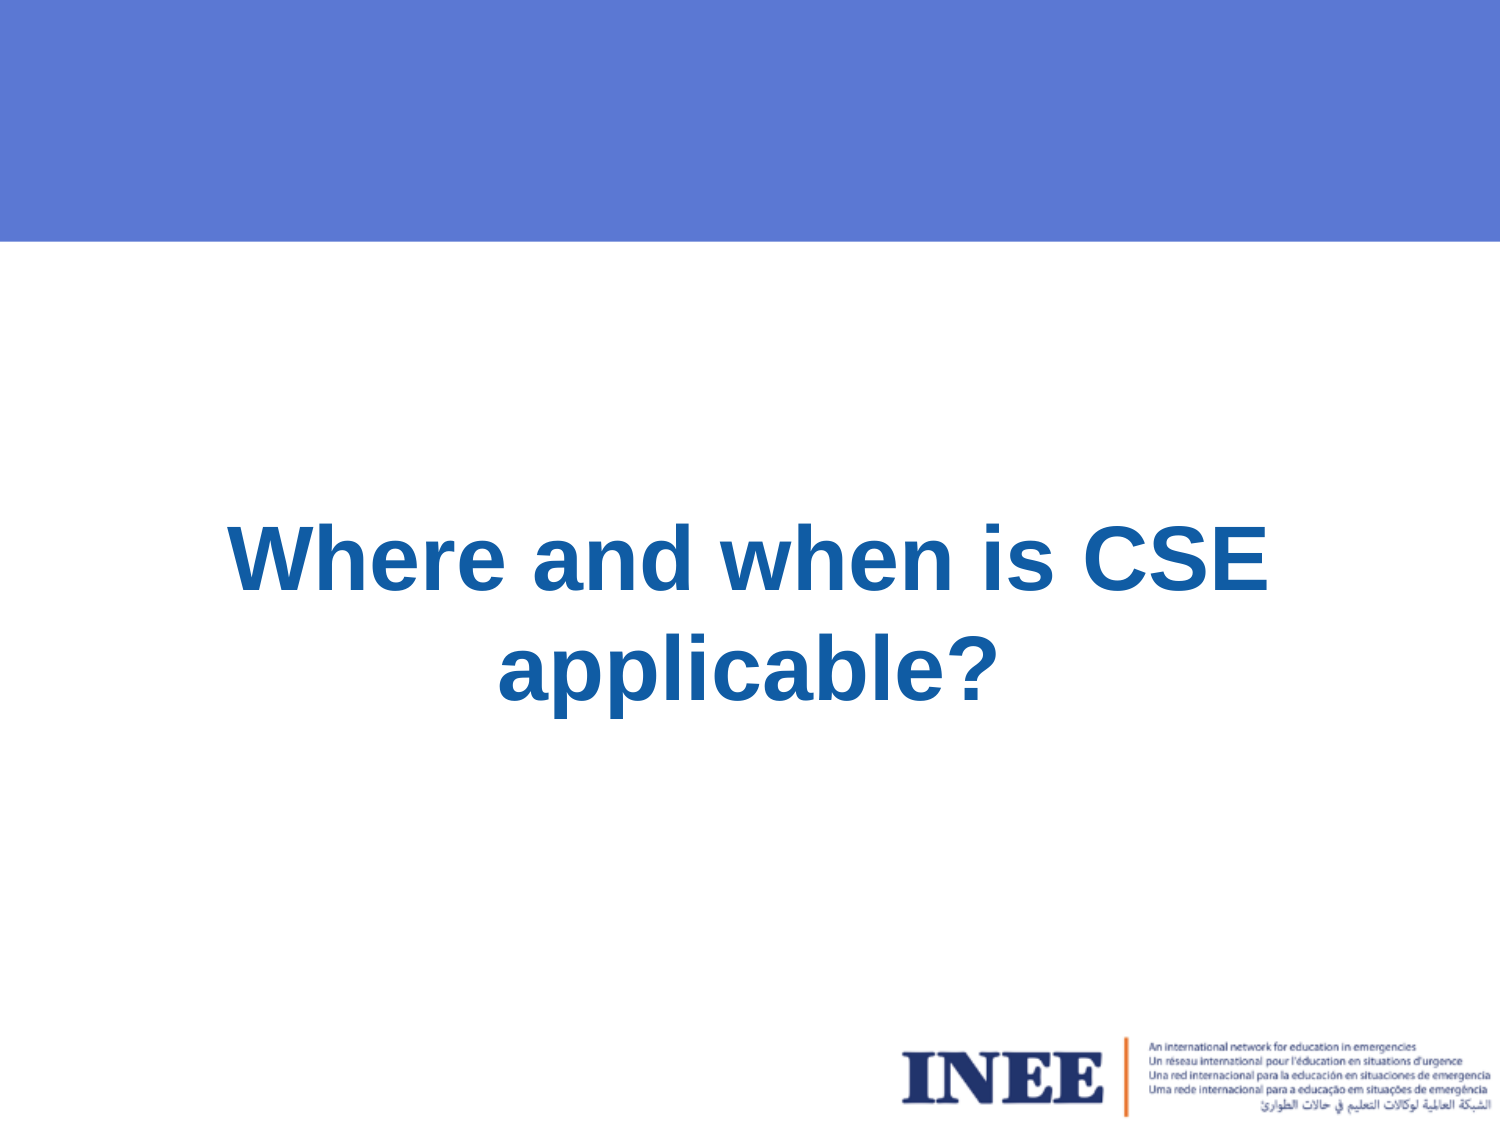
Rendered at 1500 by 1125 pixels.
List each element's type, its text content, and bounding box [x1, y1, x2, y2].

title Where and when is CSE applicable? [75, 514, 1425, 703]
picture [893, 1026, 1500, 1125]
